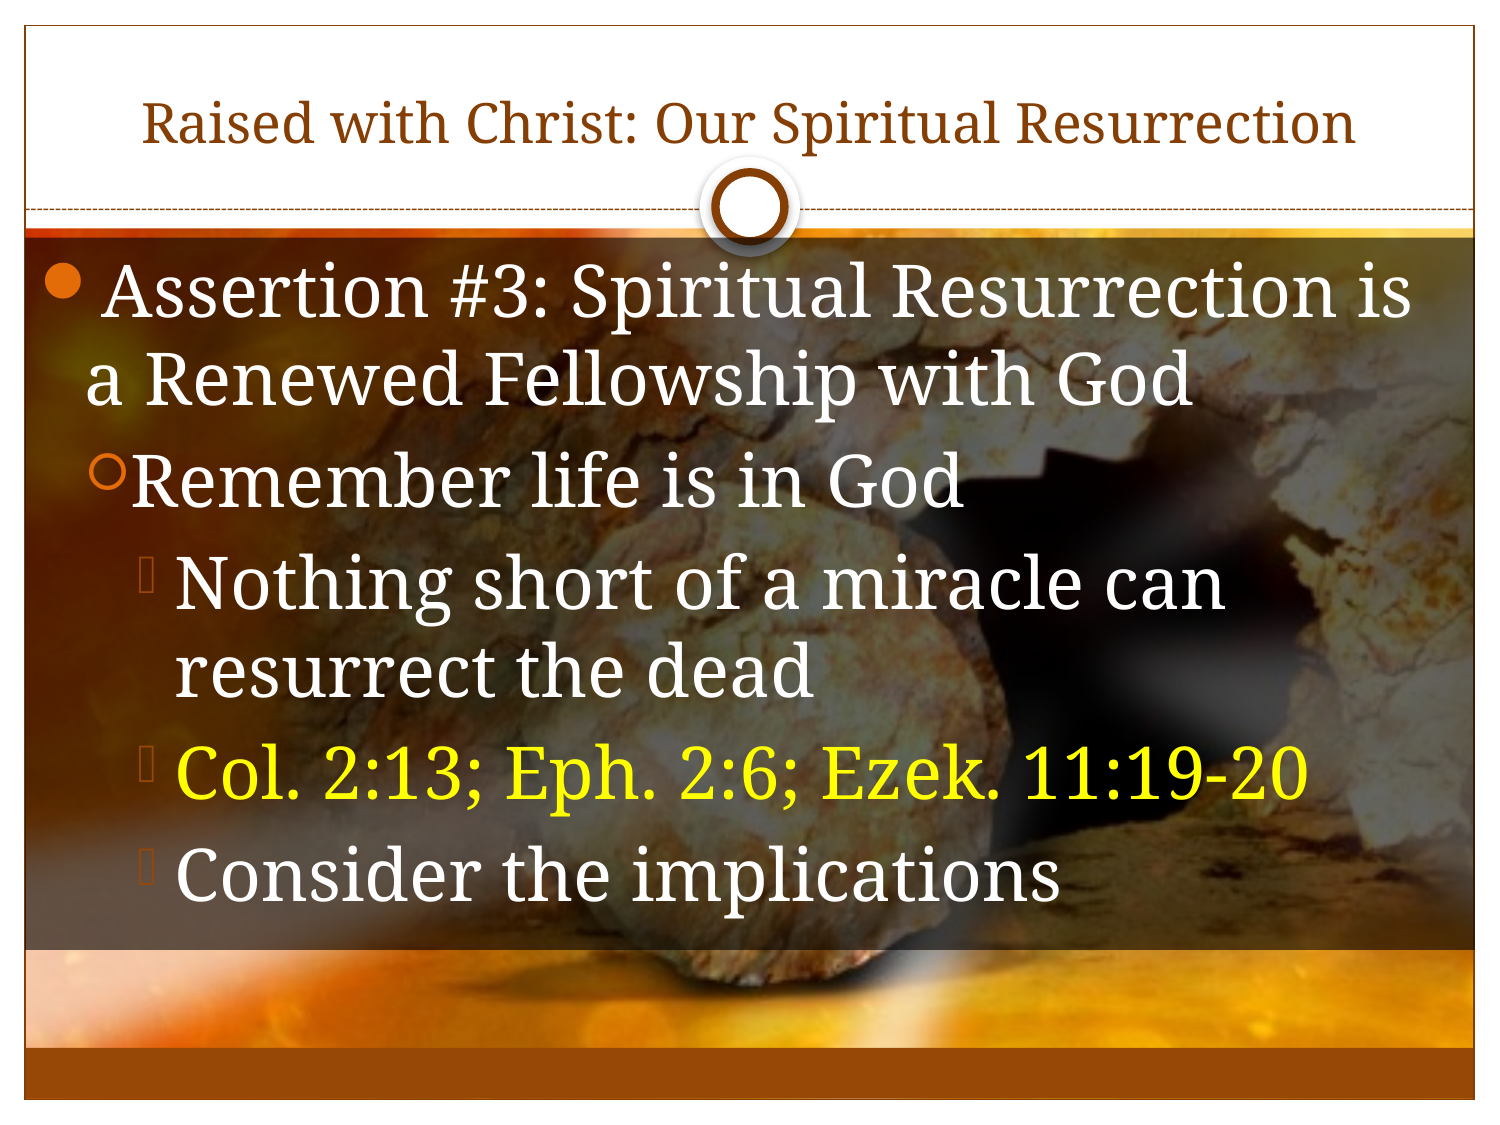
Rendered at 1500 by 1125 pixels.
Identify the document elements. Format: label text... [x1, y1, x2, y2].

picture [26, 950, 1473, 1047]
picture [791, 229, 1473, 237]
title Raised with Christ: Our Spiritual Resurrection [24, 37, 1475, 162]
list Assertion #3: Spiritual Resurrection is a Renewed Fellowship with God Remember life is in God Nothing short of a miracle can resurrect the dead Col. 2:13; Eph. 2:6; Ezek. 11:19-20 Consider the implications [24, 237, 1475, 950]
picture [26, 229, 709, 237]
